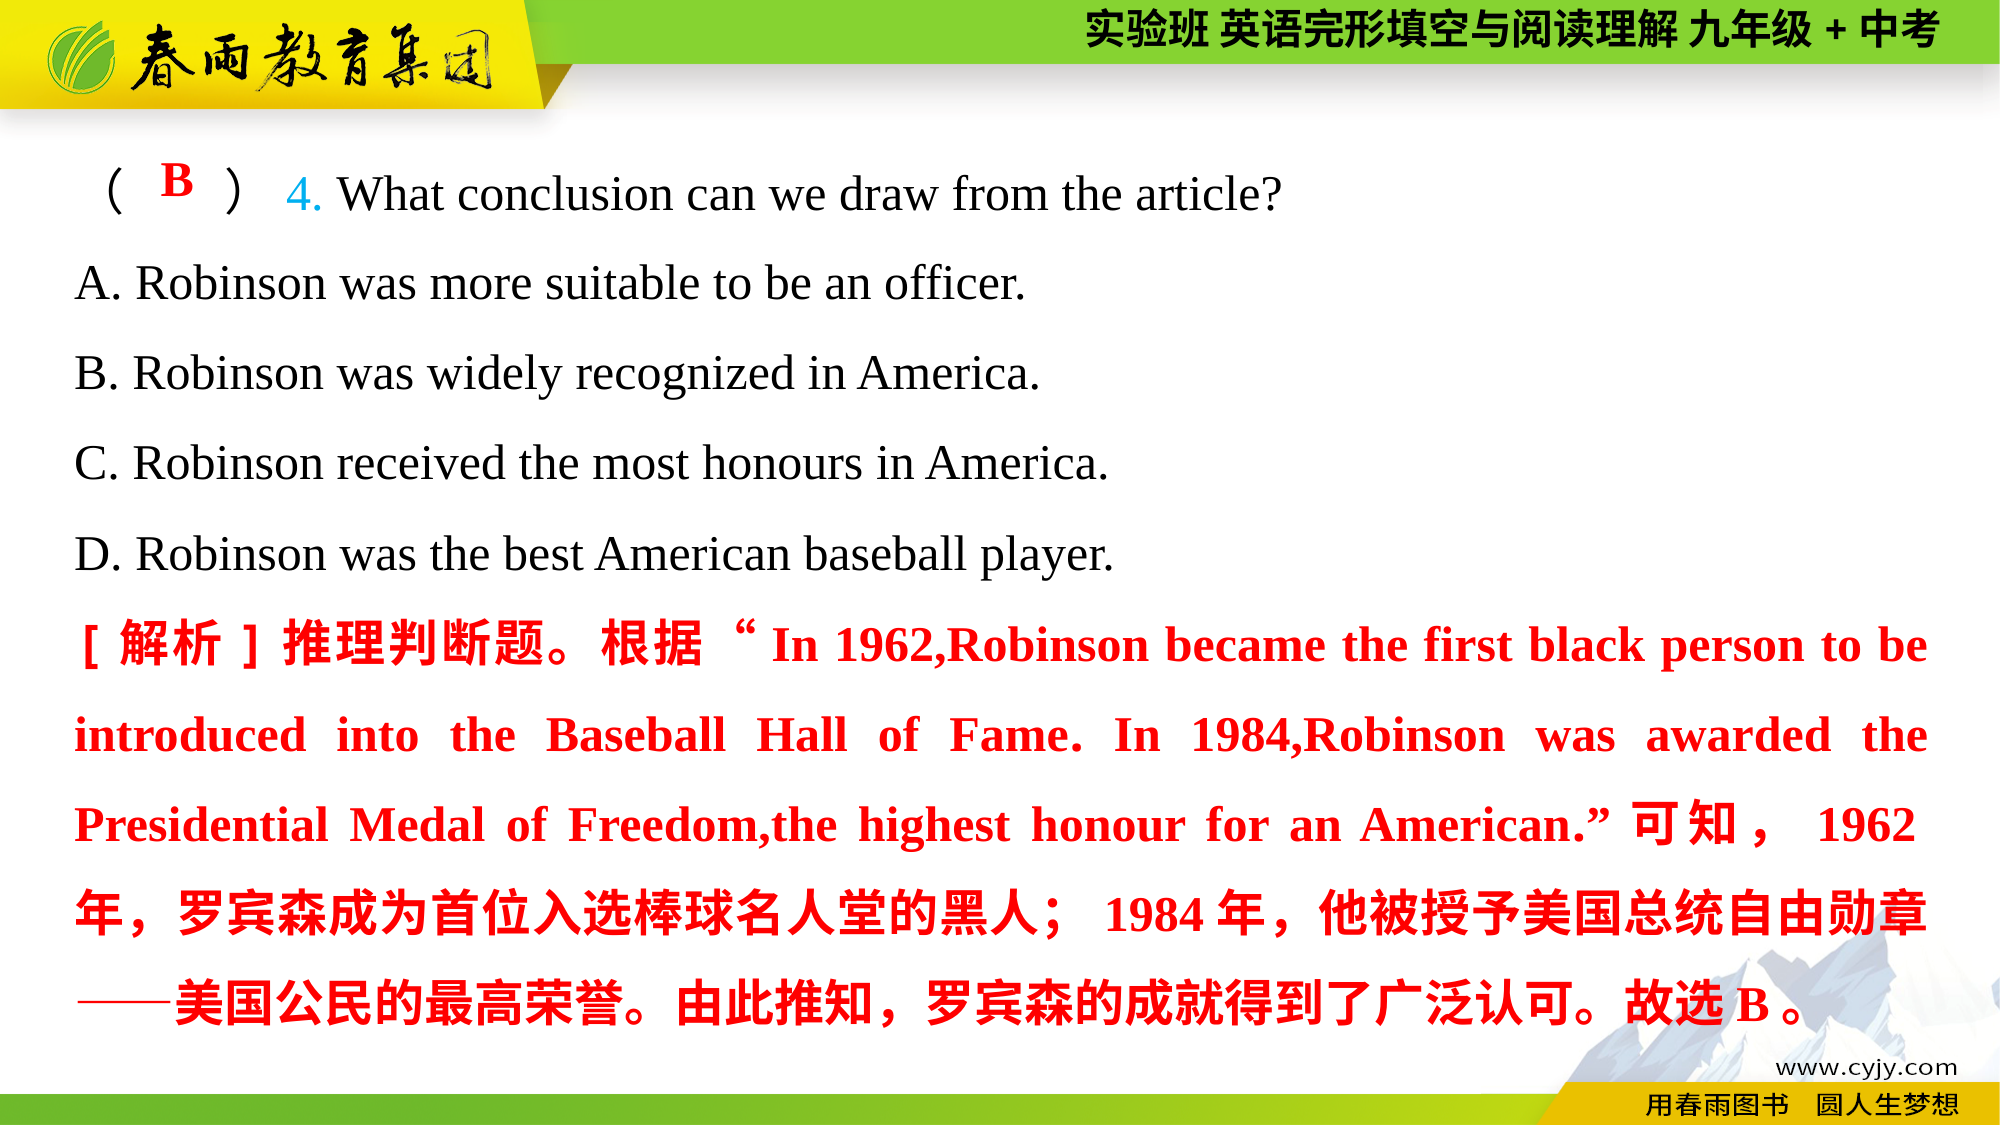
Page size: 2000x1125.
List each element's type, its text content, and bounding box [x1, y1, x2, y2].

text_box B [145, 138, 209, 214]
text_box [解析]推理判断题。根据“In 1962,Robinson became the first black person to be introduced into the Baseball Hall of Fame. In 1984,Robinson was awarded the Presidential Medal of Freedom,the highest honour for an American.”可知，1962年，罗宾森成为首位入选棒球名人堂的黑人；1984年，他被授予美国总统自由勋章——美国公民的最高荣誉。由此推知，罗宾森的成就得到了广泛认可。故选B。 [59, 592, 1944, 1040]
picture [0, 0, 2000, 1125]
list （ ）4. What conclusion can we draw from the article? A. Robinson was more suitable to be an officer. B. Robinson was widely recognized in America. C. Robinson received the most honours in America. D. Robinson was the best American baseball player. [59, 122, 1944, 592]
